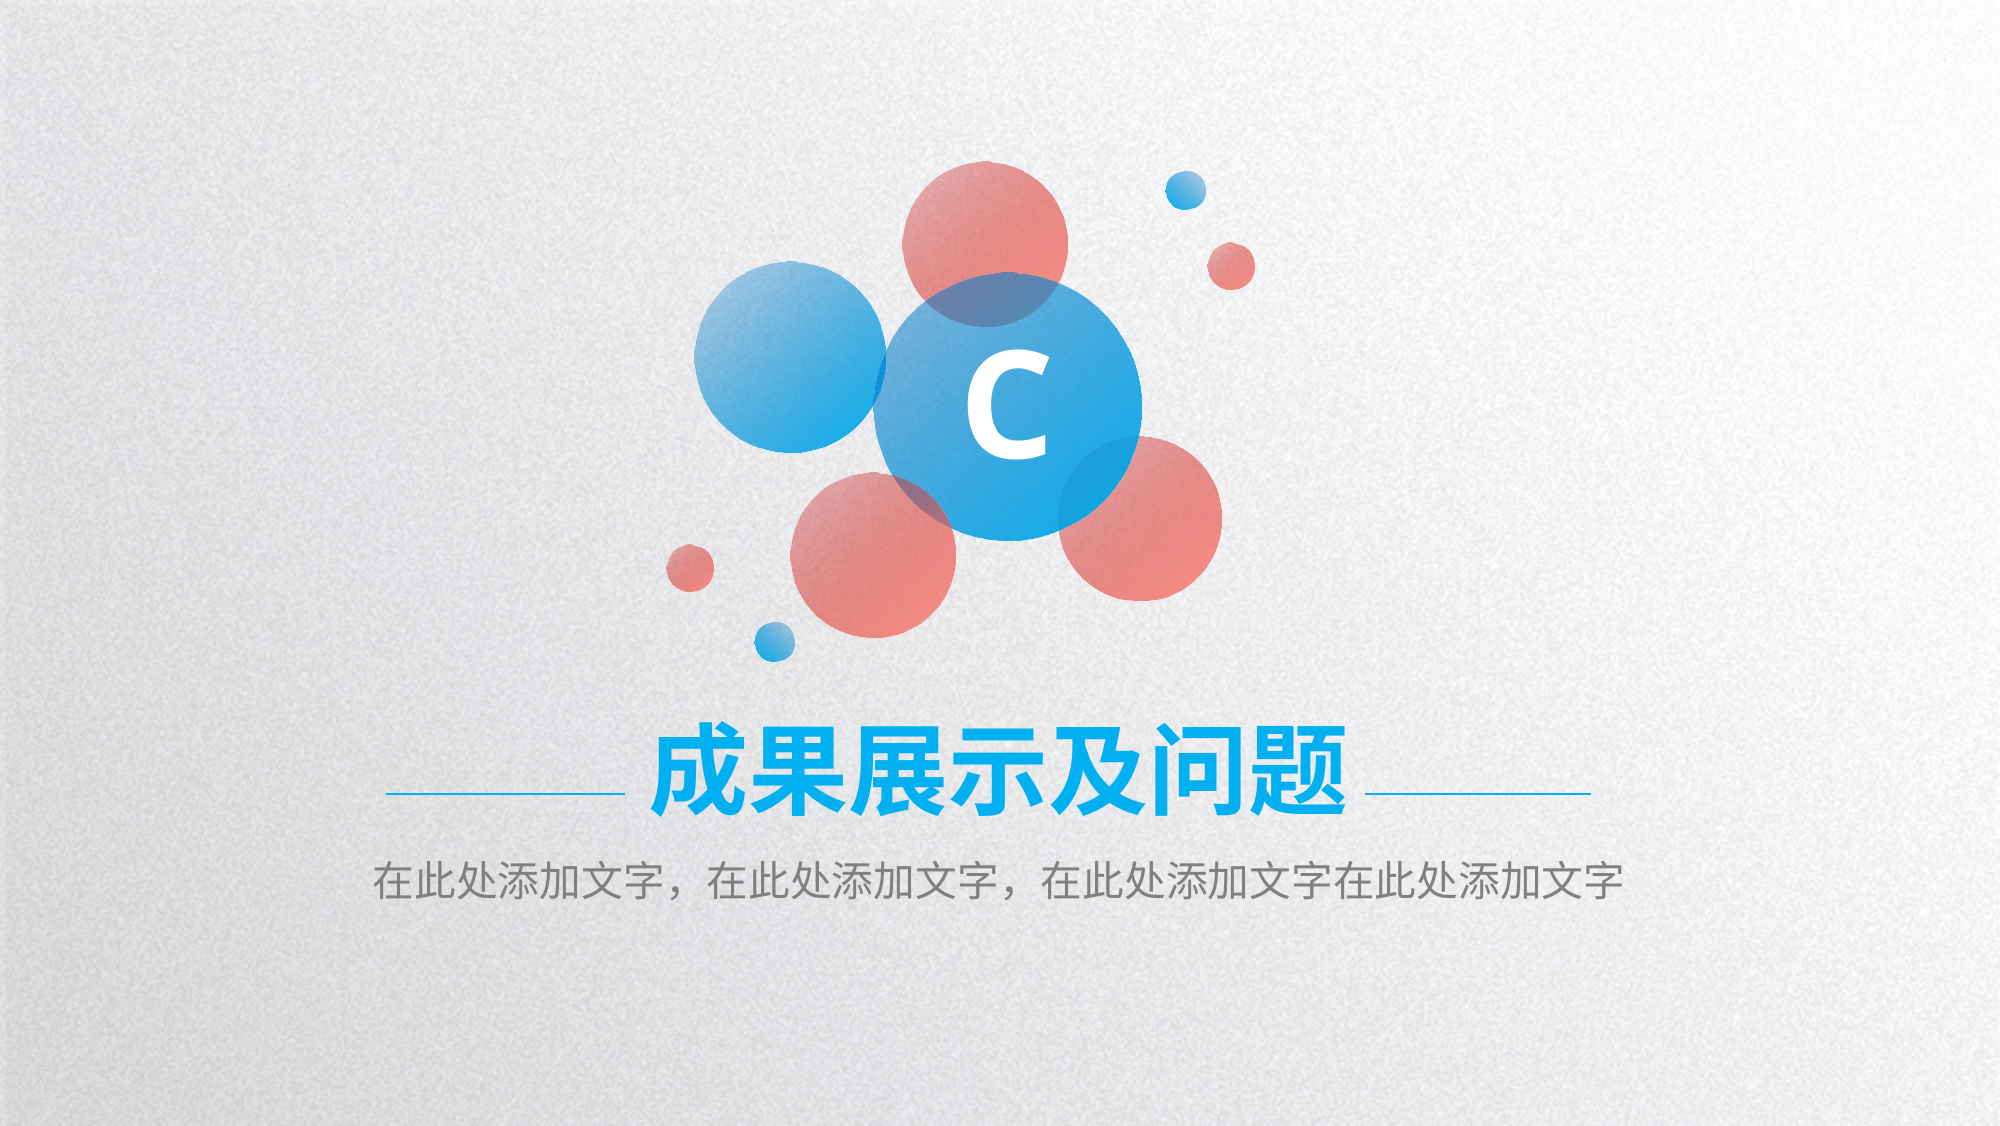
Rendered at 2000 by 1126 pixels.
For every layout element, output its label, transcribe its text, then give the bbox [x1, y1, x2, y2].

text_box 成果展示及问题 [577, 700, 1421, 835]
text_box [902, 161, 1068, 301]
text_box [925, 272, 1091, 301]
text_box [754, 621, 795, 662]
text_box [694, 261, 876, 453]
text_box [1165, 170, 1206, 210]
text_box [666, 544, 714, 592]
text_box 在此处添加文字，在此处添加文字，在此处添加文字在此处添加文字 [213, 847, 1784, 912]
text_box [1207, 242, 1255, 290]
text_box [790, 472, 956, 638]
picture [0, 0, 2000, 1126]
text_box [1058, 436, 1222, 601]
text_box [933, 497, 1107, 541]
text_box C [876, 301, 1140, 497]
